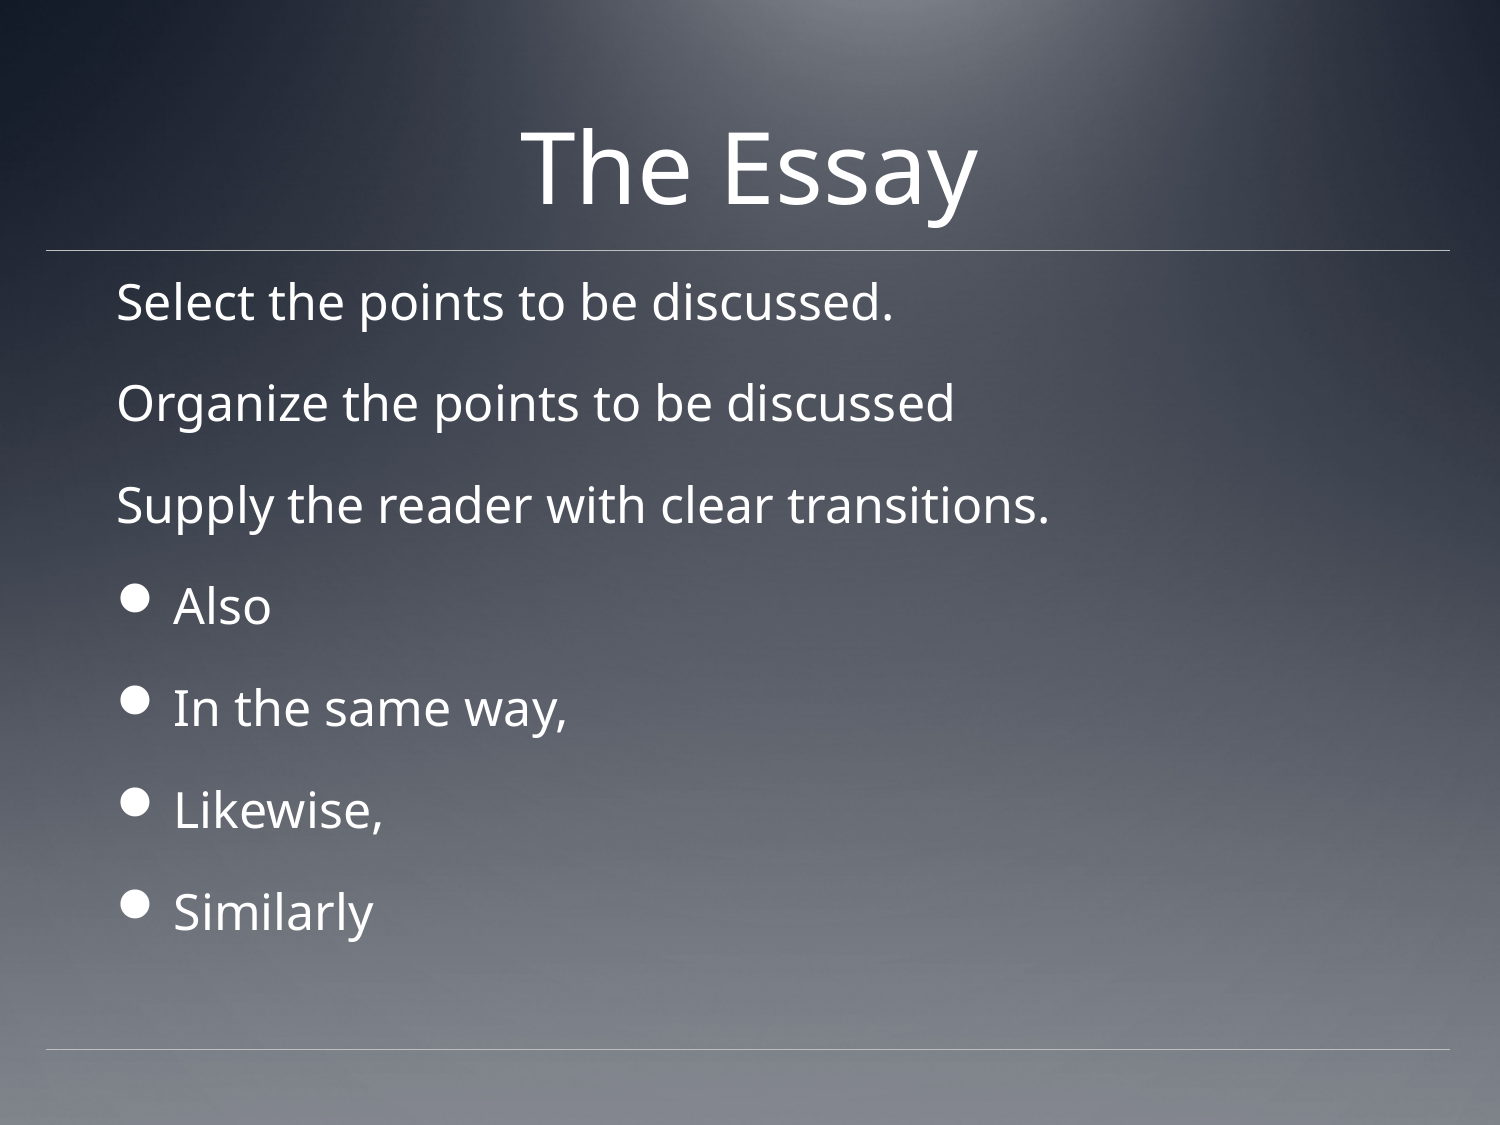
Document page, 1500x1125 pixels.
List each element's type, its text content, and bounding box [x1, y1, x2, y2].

list Select the points to be discussed. Organize the points to be discussed Supply the reader with clear transitions. Also In the same way, Likewise, Similarly [101, 262, 1394, 1024]
title The Essay [105, 17, 1394, 233]
